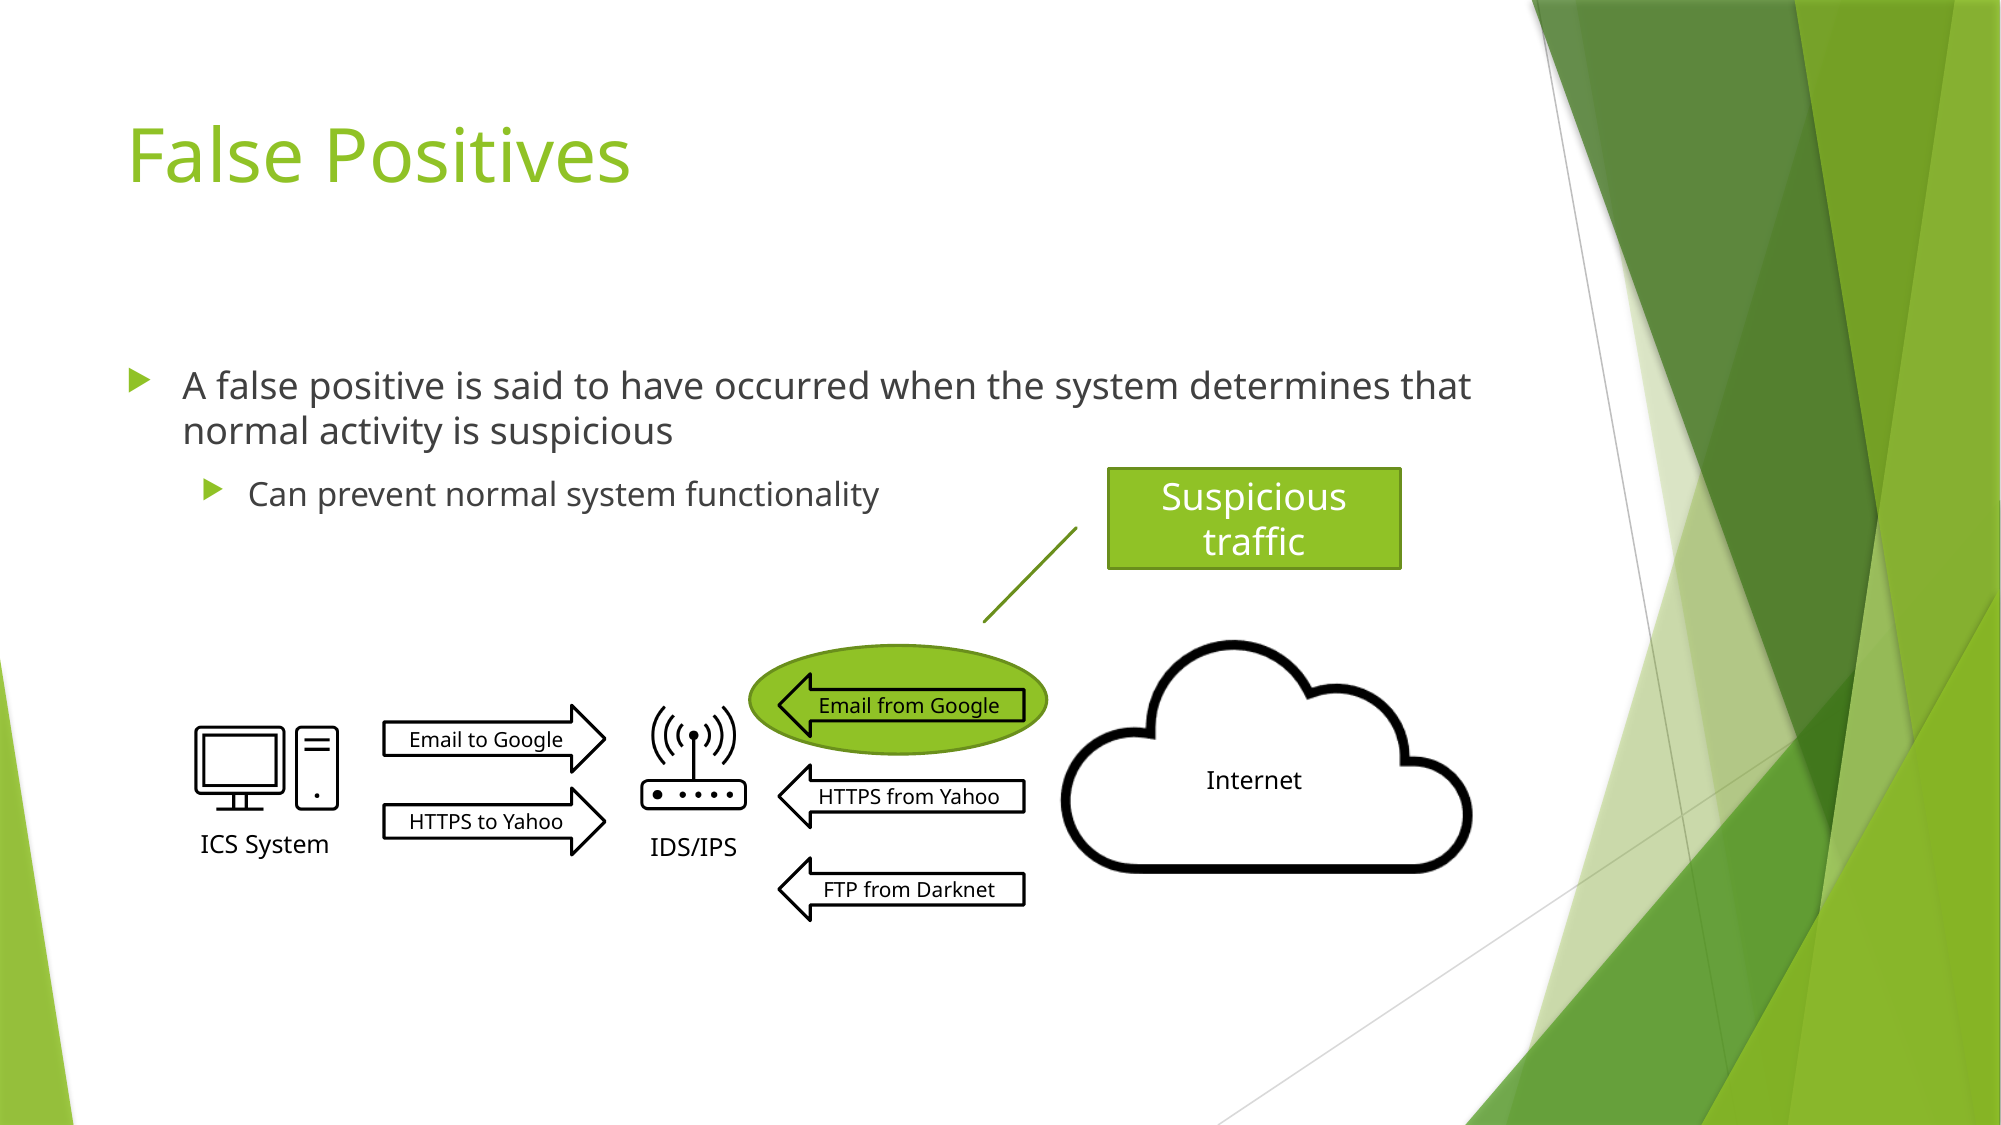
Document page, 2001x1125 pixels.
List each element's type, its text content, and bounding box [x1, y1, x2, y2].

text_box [749, 467, 1402, 521]
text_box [189, 522, 1503, 992]
list A false positive is said to have occurred when the system determines that normal activity is suspicious Can prevent normal system functionality [111, 354, 1522, 992]
title False Positives [111, 99, 1522, 317]
